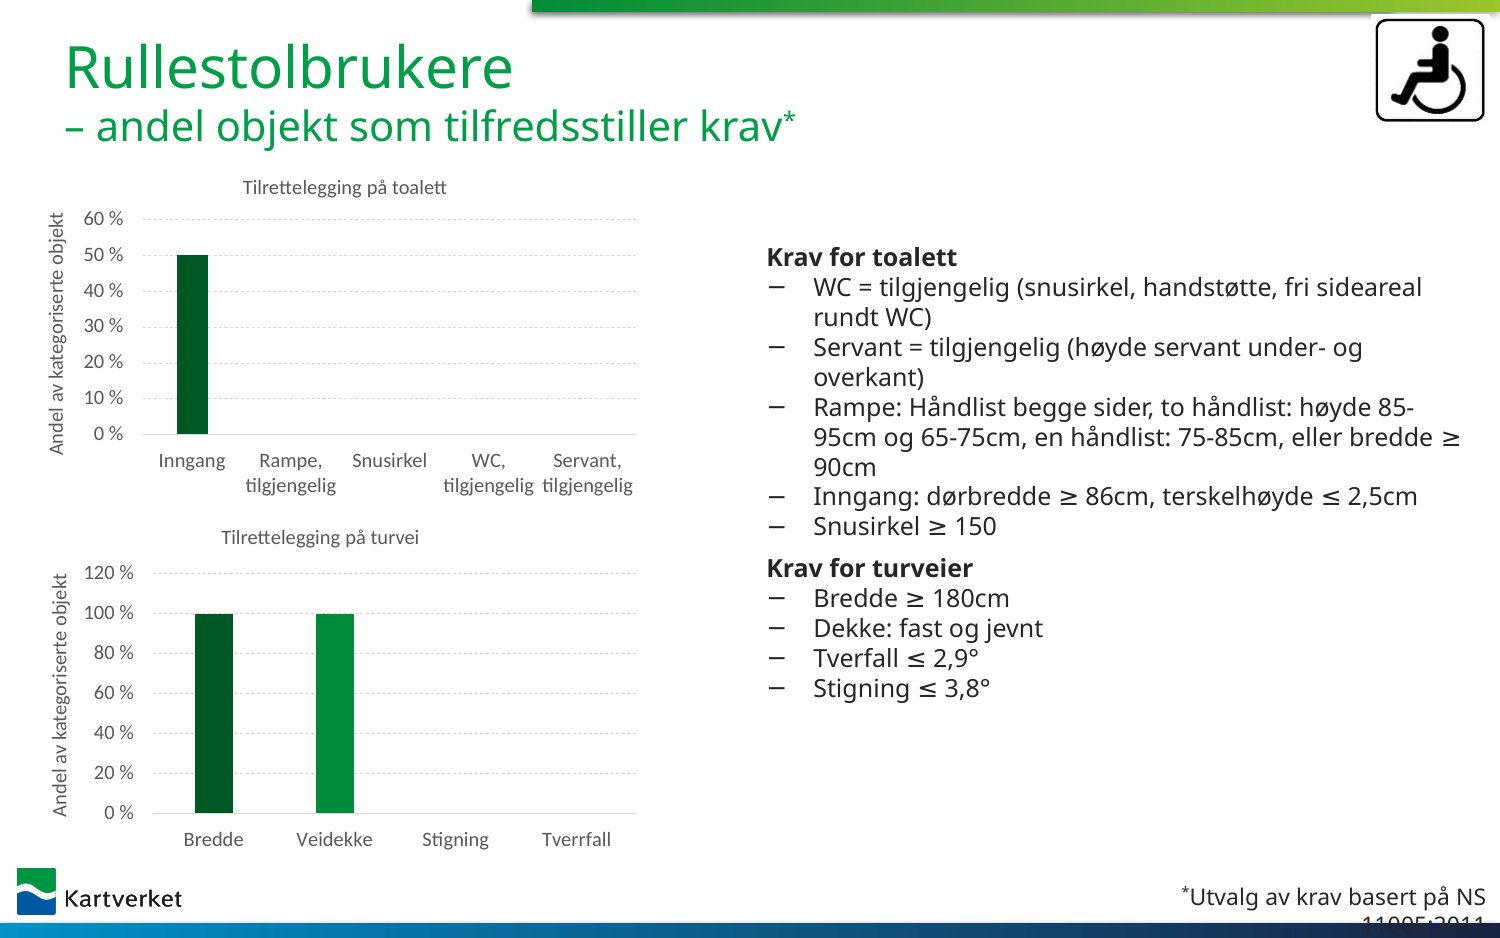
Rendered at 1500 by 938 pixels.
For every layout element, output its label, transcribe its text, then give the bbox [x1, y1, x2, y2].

text_box Krav for turveier Bredde ≥ 180cm Dekke: fast og jevnt Tverfall ≤ 2,9° Stigning ≤ 3,8° [751, 545, 1483, 710]
text_box Rullestolbrukere – andel objekt som tilfredsstiller krav* [49, 14, 1431, 158]
picture [41, 166, 650, 505]
text_box *Utvalg av krav basert på NS 11005:2011 [1068, 873, 1500, 938]
picture [41, 520, 650, 859]
picture [1371, 13, 1491, 127]
text_box Krav for toalett WC = tilgjengelig (snusirkel, handstøtte, fri sideareal rundt WC) Servant = tilgjengelig (høyde servant under- og overkant) Rampe: Håndlist begge sider, to håndlist: høyde 85-95cm og 65-75cm, en håndlist: 75-85cm, eller bredde ≥ 90cm Inngang: dørbredde ≥ 86cm, terskelhøyde ≤ 2,5cm Snusirkel ≥ 150 [751, 234, 1483, 545]
